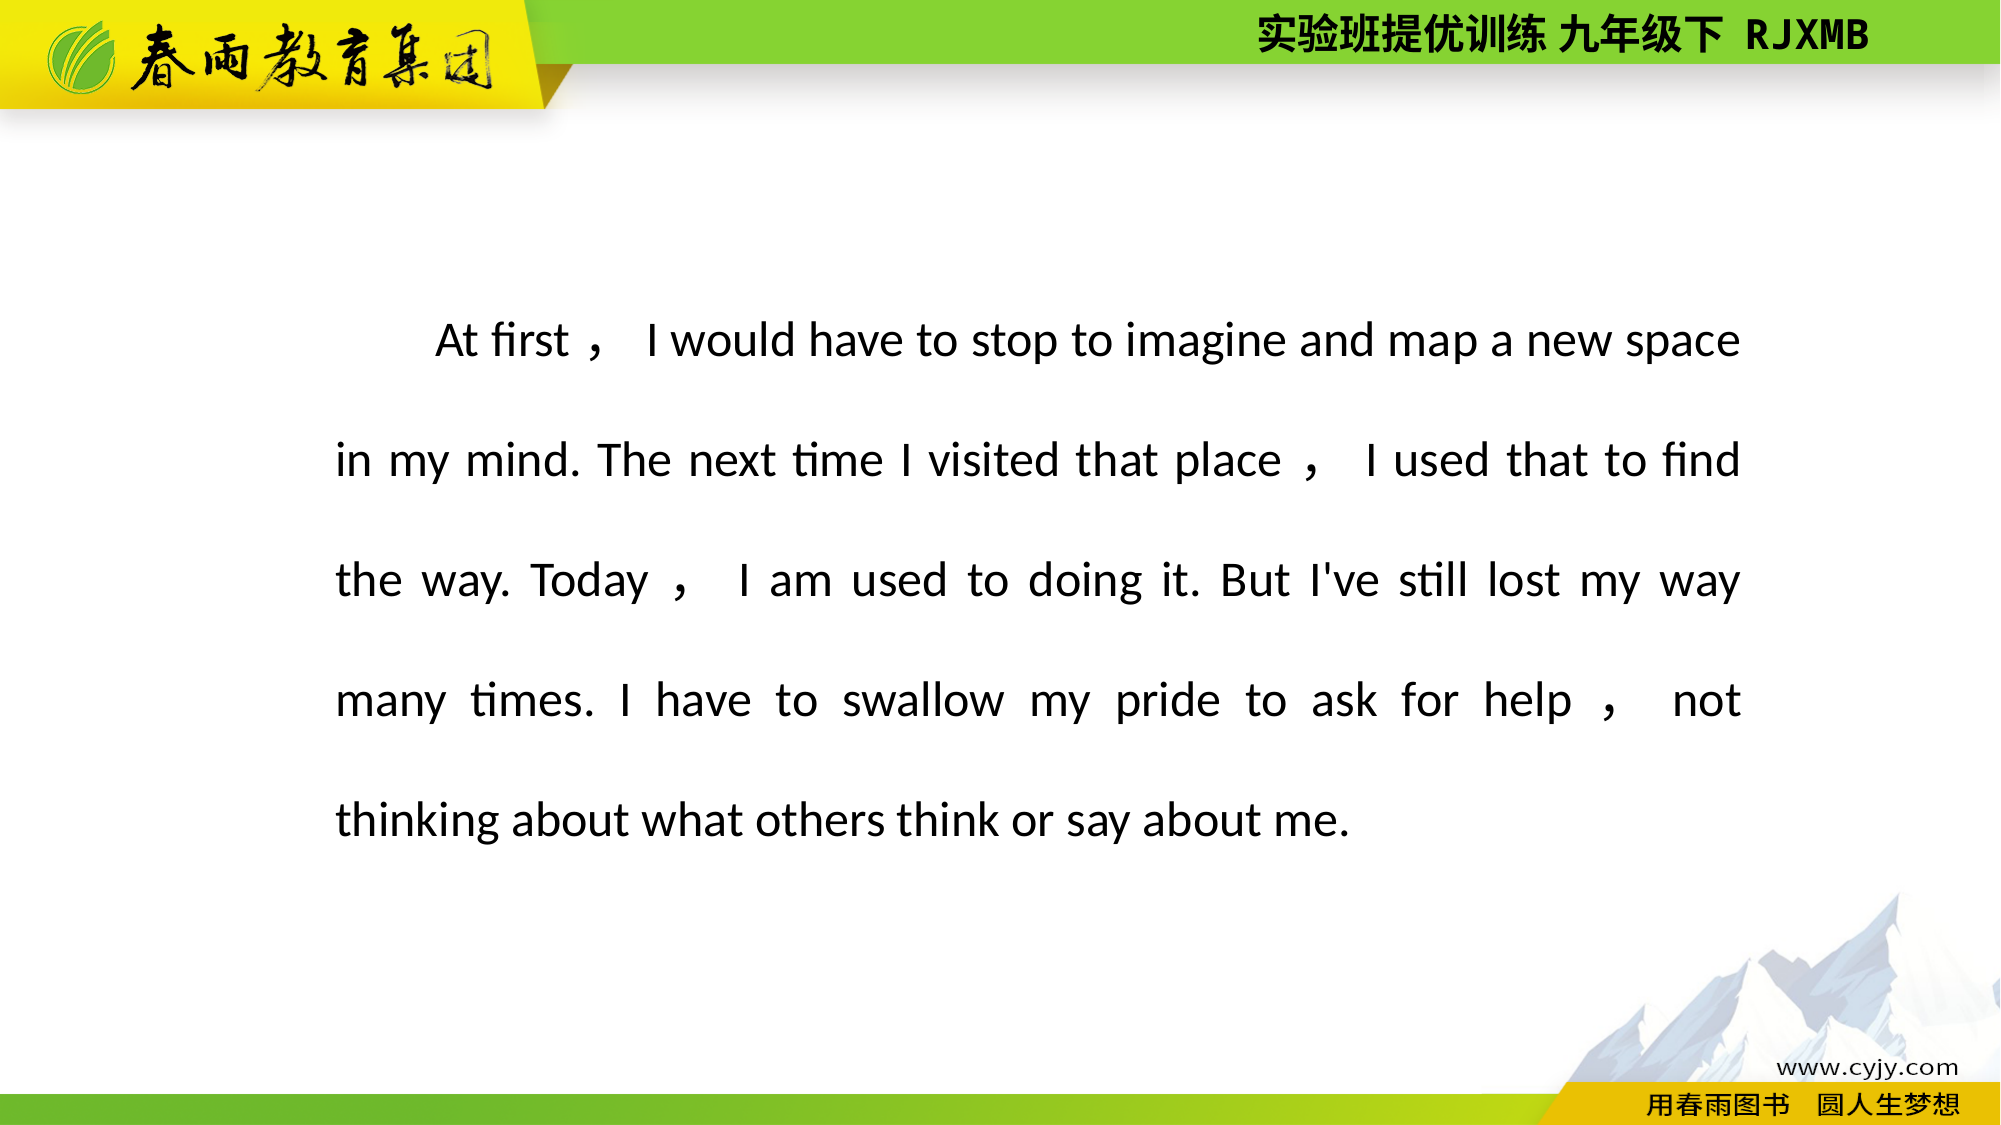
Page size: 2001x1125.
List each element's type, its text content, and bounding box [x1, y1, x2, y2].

text_box At first，I would have to stop to imagine and map a new space in my mind. The next time I visited that place，I used that to find the way. Today，I am used to doing it. But I've still lost my way many times. I have to swallow my pride to ask for help，not thinking about what others think or say about me. [320, 238, 1757, 854]
picture [0, 0, 2001, 1125]
